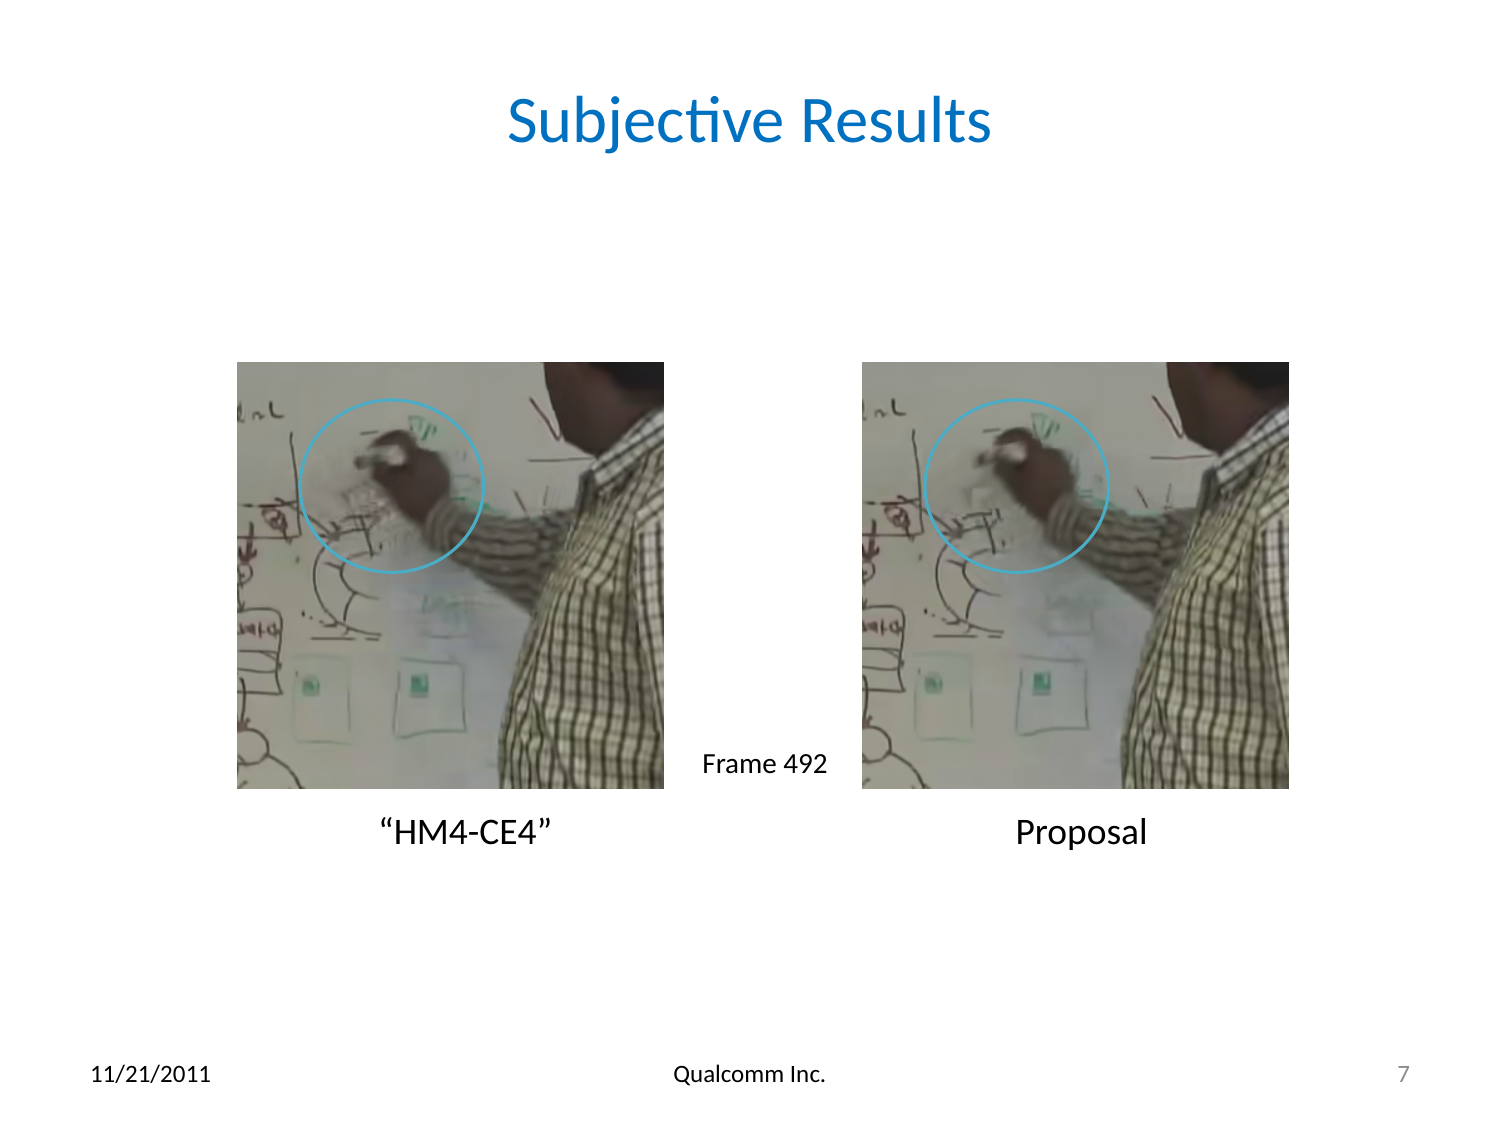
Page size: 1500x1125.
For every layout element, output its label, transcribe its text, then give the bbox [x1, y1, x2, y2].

slide_number 7 [1074, 1042, 1425, 1103]
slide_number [75, 1042, 425, 1103]
title Subjective Results [75, 45, 1425, 188]
text_box “HM4-CE4” [363, 799, 568, 860]
text_box Proposal [1000, 799, 1163, 860]
footer Qualcomm Inc. [512, 1042, 988, 1103]
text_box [237, 362, 665, 790]
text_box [862, 362, 1290, 790]
text_box Frame 492 [687, 737, 857, 788]
